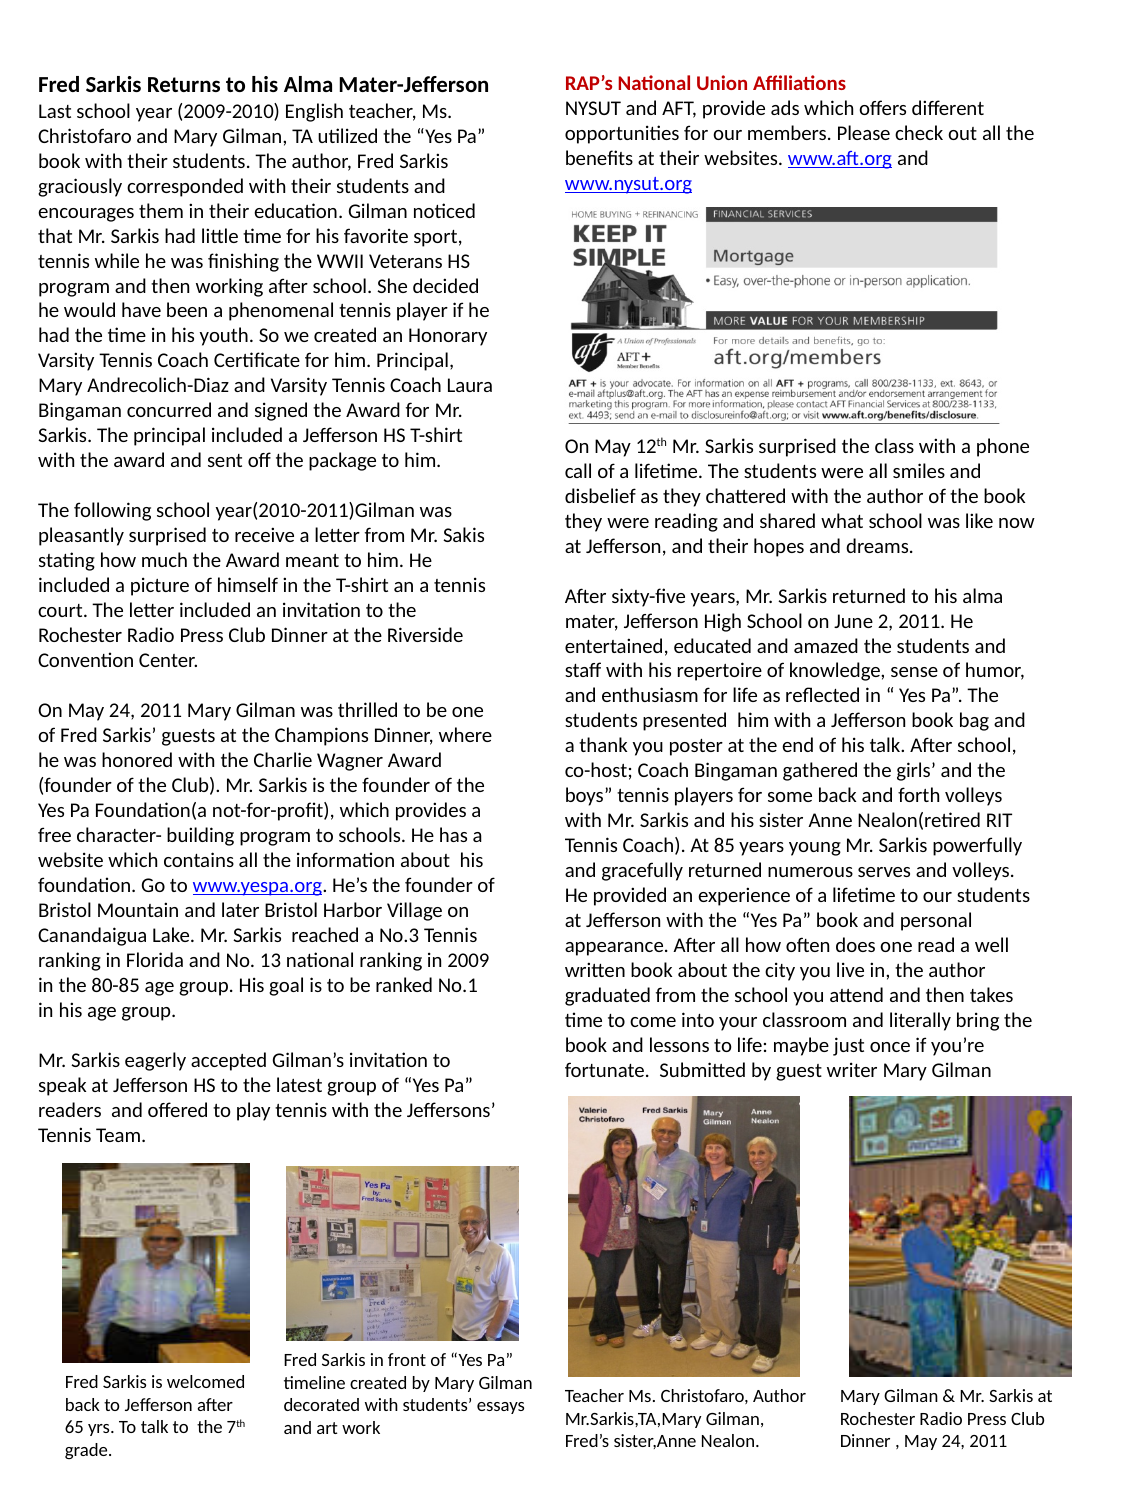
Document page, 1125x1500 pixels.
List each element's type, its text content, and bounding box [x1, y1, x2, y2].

picture [286, 1165, 520, 1341]
picture [62, 1162, 251, 1363]
picture [568, 1096, 801, 1377]
text_box RAP’s National Union Affiliations NYSUT and AFT, provide ads which offers different opportunities for our members. Please check out all the benefits at their websites. www.aft.org and www.nysut.org [549, 62, 1072, 228]
text_box Fred Sarkis is welcomed back to Jefferson after 65 yrs. To talk to the 7th grade. [49, 1362, 269, 1468]
text_box Teacher Ms. Christofaro, Author Mr.Sarkis,TA,Mary Gilman, Fred’s sister,Anne Nealon. [549, 1376, 825, 1459]
picture [563, 207, 1002, 424]
picture [849, 1095, 1073, 1377]
text_box On May 12th Mr. Sarkis surprised the class with a phone call of a lifetime. The students were all smiles and disbelief as they chattered with the author of the book they were reading and shared what school was like now at Jefferson, and their hopes and dreams. After sixty-five years, Mr. Sarkis returned to his alma mater, Jefferson High School on June 2, 2011. He entertained, educated and amazed the students and staff with his repertoire of knowledge, sense of humor, and enthusiasm for life as reflected in “ Yes Pa”. The students presented him with a Jefferson book bag and a thank you poster at the end of his talk. After school, co-host; Coach Bingaman gathered the girls’ and the boys” tennis players for some back and forth volleys with Mr. Sarkis and his sister Anne Nealon(retired RIT Tennis Coach). At 85 years young Mr. Sarkis powerfully and gracefully returned numerous serves and volleys. He provided an experience of a lifetime to our students at Jefferson with the “Yes Pa” book and personal appearance. After all how often does one read a well written book about the city you live in, the author graduated from the school you attend and then takes time to come into your classroom and literally bring the book and lessons to life: maybe just once if you’re fortunate. Submitted by guest writer Mary Gilman [549, 424, 1050, 1090]
text_box Fred Sarkis Returns to his Alma Mater-Jefferson Last school year (2009-2010) English teacher, Ms. Christofaro and Mary Gilman, TA utilized the “Yes Pa” book with their students. The author, Fred Sarkis graciously corresponded with their students and encourages them in their education. Gilman noticed that Mr. Sarkis had little time for his favorite sport, tennis while he was finishing the WWII Veterans HS program and then working after school. She decided he would have been a phenomenal tennis player if he had the time in his youth. So we created an Honorary Varsity Tennis Coach Certificate for him. Principal, Mary Andrecolich-Diaz and Varsity Tennis Coach Laura Bingaman concurred and signed the Award for Mr. Sarkis. The principal included a Jefferson HS T-shirt with the award and sent off the package to him. The following school year(2010-2011)Gilman was pleasantly surprised to receive a letter from Mr. Sakis stating how much the Award meant to him. He included a picture of himself in the T-shirt an a tennis court. The letter included an invitation to the Rochester Radio Press Club Dinner at the Riverside Convention Center. On May 24, 2011 Mary Gilman was thrilled to be one of Fred Sarkis’ guests at the Champions Dinner, where he was honored with the Charlie Wagner Award (founder of the Club). Mr. Sarkis is the founder of the Yes Pa Foundation(a not-for-profit), which provides a free character- building program to schools. He has a website which contains all the information about his foundation. Go to www.yespa.org. He’s the founder of Bristol Mountain and later Bristol Harbor Village on Canandaigua Lake. Mr. Sarkis reached a No.3 Tennis ranking in Florida and No. 13 national ranking in 2009 in the 80-85 age group. His goal is to be ranked No.1 in his age group. Mr. Sarkis eagerly accepted Gilman’s invitation to speak at Jefferson HS to the latest group of “Yes Pa” readers and offered to play tennis with the Jeffersons’ Tennis Team. [23, 62, 511, 1154]
text_box Fred Sarkis in front of “Yes Pa” timeline created by Mary Gilman decorated with students’ essays and art work [268, 1340, 550, 1446]
text_box Mary Gilman & Mr. Sarkis at Rochester Radio Press Club Dinner , May 24, 2011 [825, 1376, 1088, 1459]
